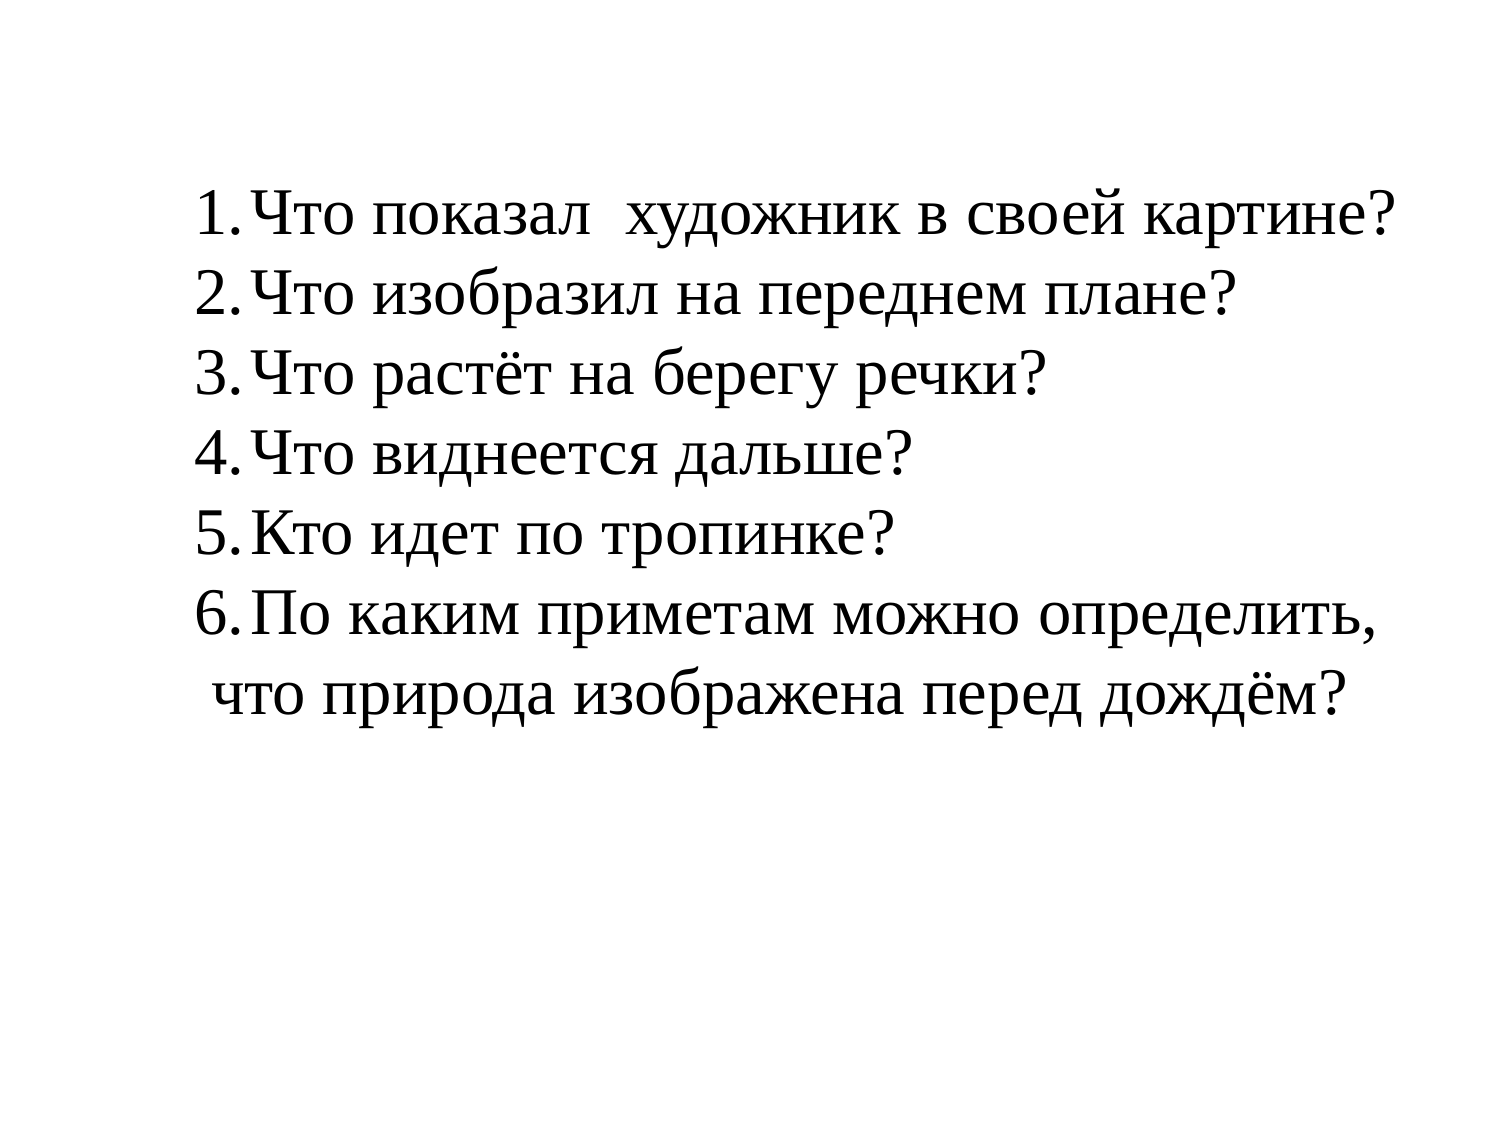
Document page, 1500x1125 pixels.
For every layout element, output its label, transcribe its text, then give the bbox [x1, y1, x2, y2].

text_box Что показал художник в своей картине? Что изобразил на переднем плане? Что растёт на берегу речки? Что виднеется дальше? Кто идет по тропинке? По каким приметам можно определить, что природа изображена перед дождём? [179, 160, 1414, 736]
